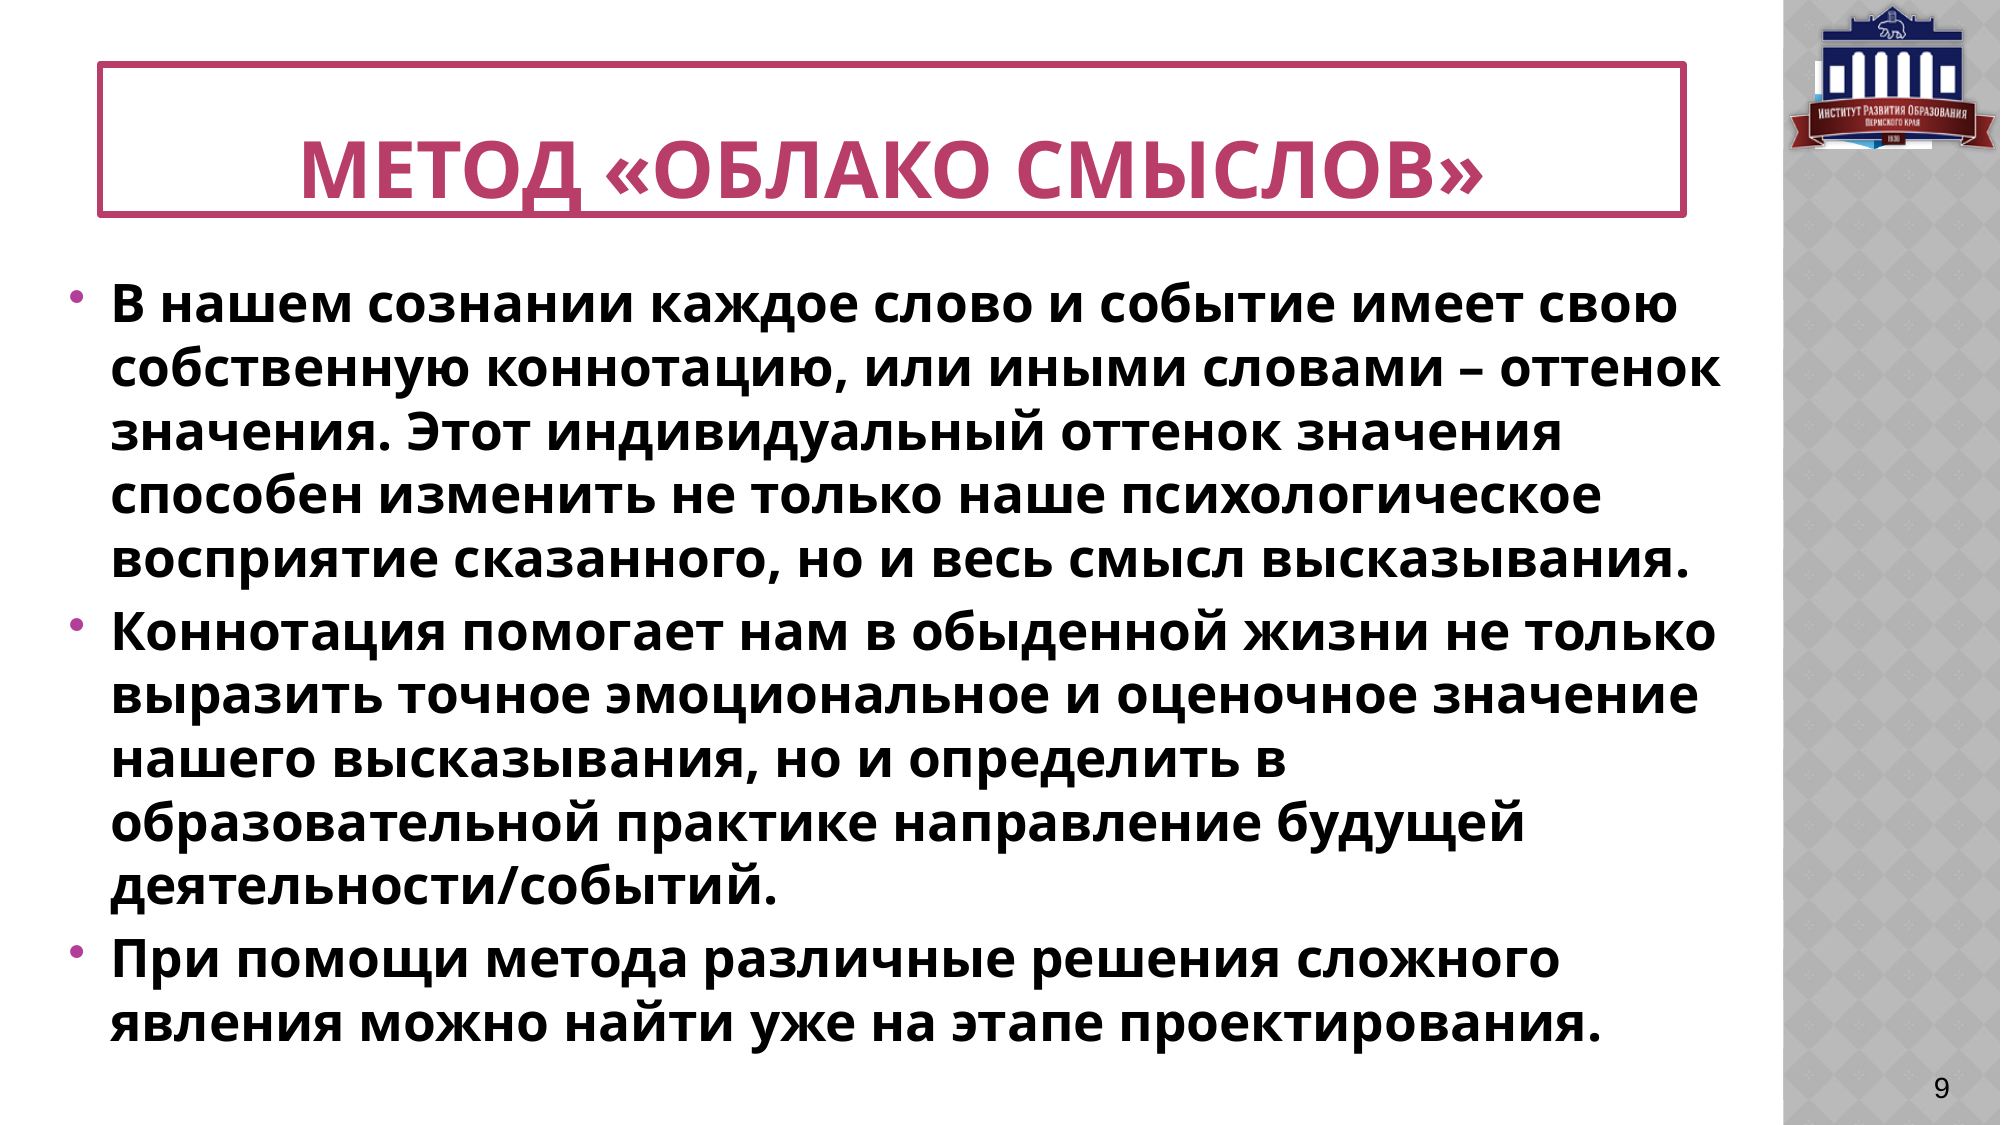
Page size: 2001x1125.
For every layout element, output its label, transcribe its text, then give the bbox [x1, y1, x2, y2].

picture [1784, 0, 2000, 155]
title Метод «Облако смыслов» [97, 61, 1687, 218]
list В нашем сознании каждое слово и событие имеет свою собственную коннотацию, или иными словами – оттенок значения. Этот индивидуальный оттенок значения способен изменить не только наше психологическое восприятие сказанного, но и весь смысл высказывания. Коннотация помогает нам в обыденной жизни не только выразить точное эмоциональное и оценочное значение нашего высказывания, но и определить в образовательной практике направление будущей деятельности/событий. При помощи метода различные решения сложного явления можно найти уже на этапе проектирования. [55, 262, 1749, 1083]
